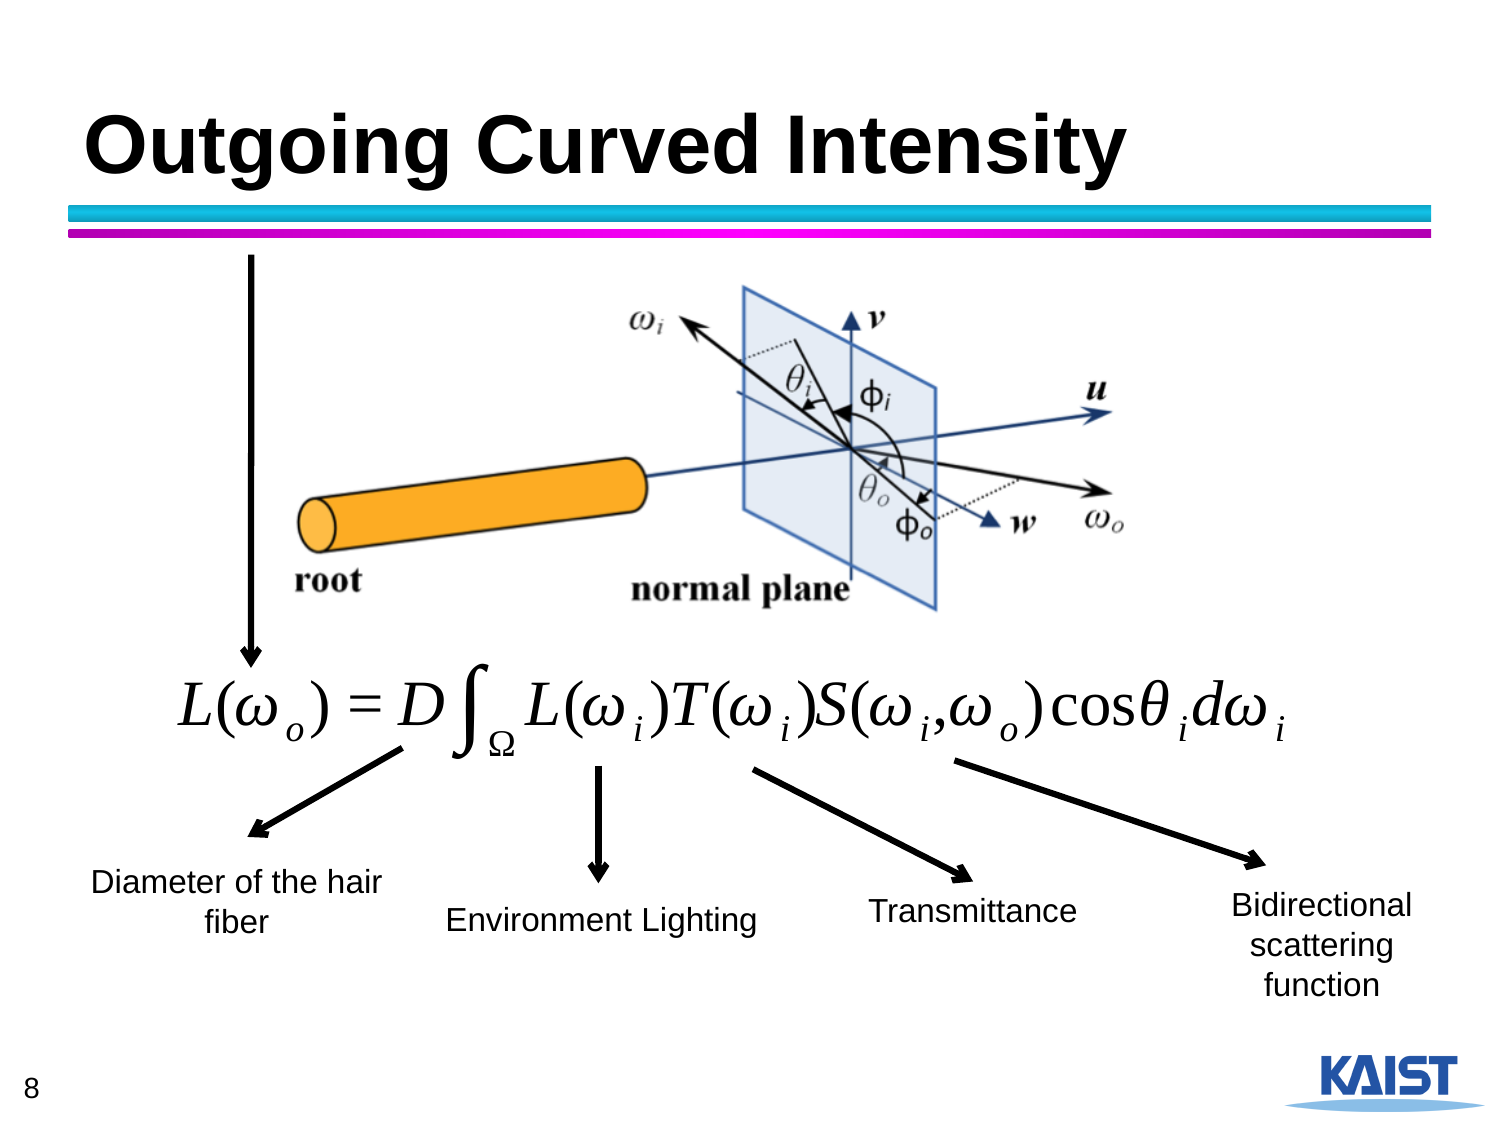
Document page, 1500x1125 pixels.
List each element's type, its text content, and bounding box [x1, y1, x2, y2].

picture [1284, 1055, 1485, 1112]
text_box Bidirectional scattering function [1184, 875, 1461, 1011]
text_box Environment Lighting [429, 890, 775, 945]
picture [276, 273, 1138, 638]
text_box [167, 655, 1290, 764]
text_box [752, 768, 974, 882]
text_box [954, 760, 1267, 866]
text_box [247, 747, 403, 838]
text_box Diameter of the hair fiber [65, 852, 408, 948]
text_box Transmittance [835, 881, 1112, 937]
title Outgoing Curved Intensity [68, 48, 1428, 199]
